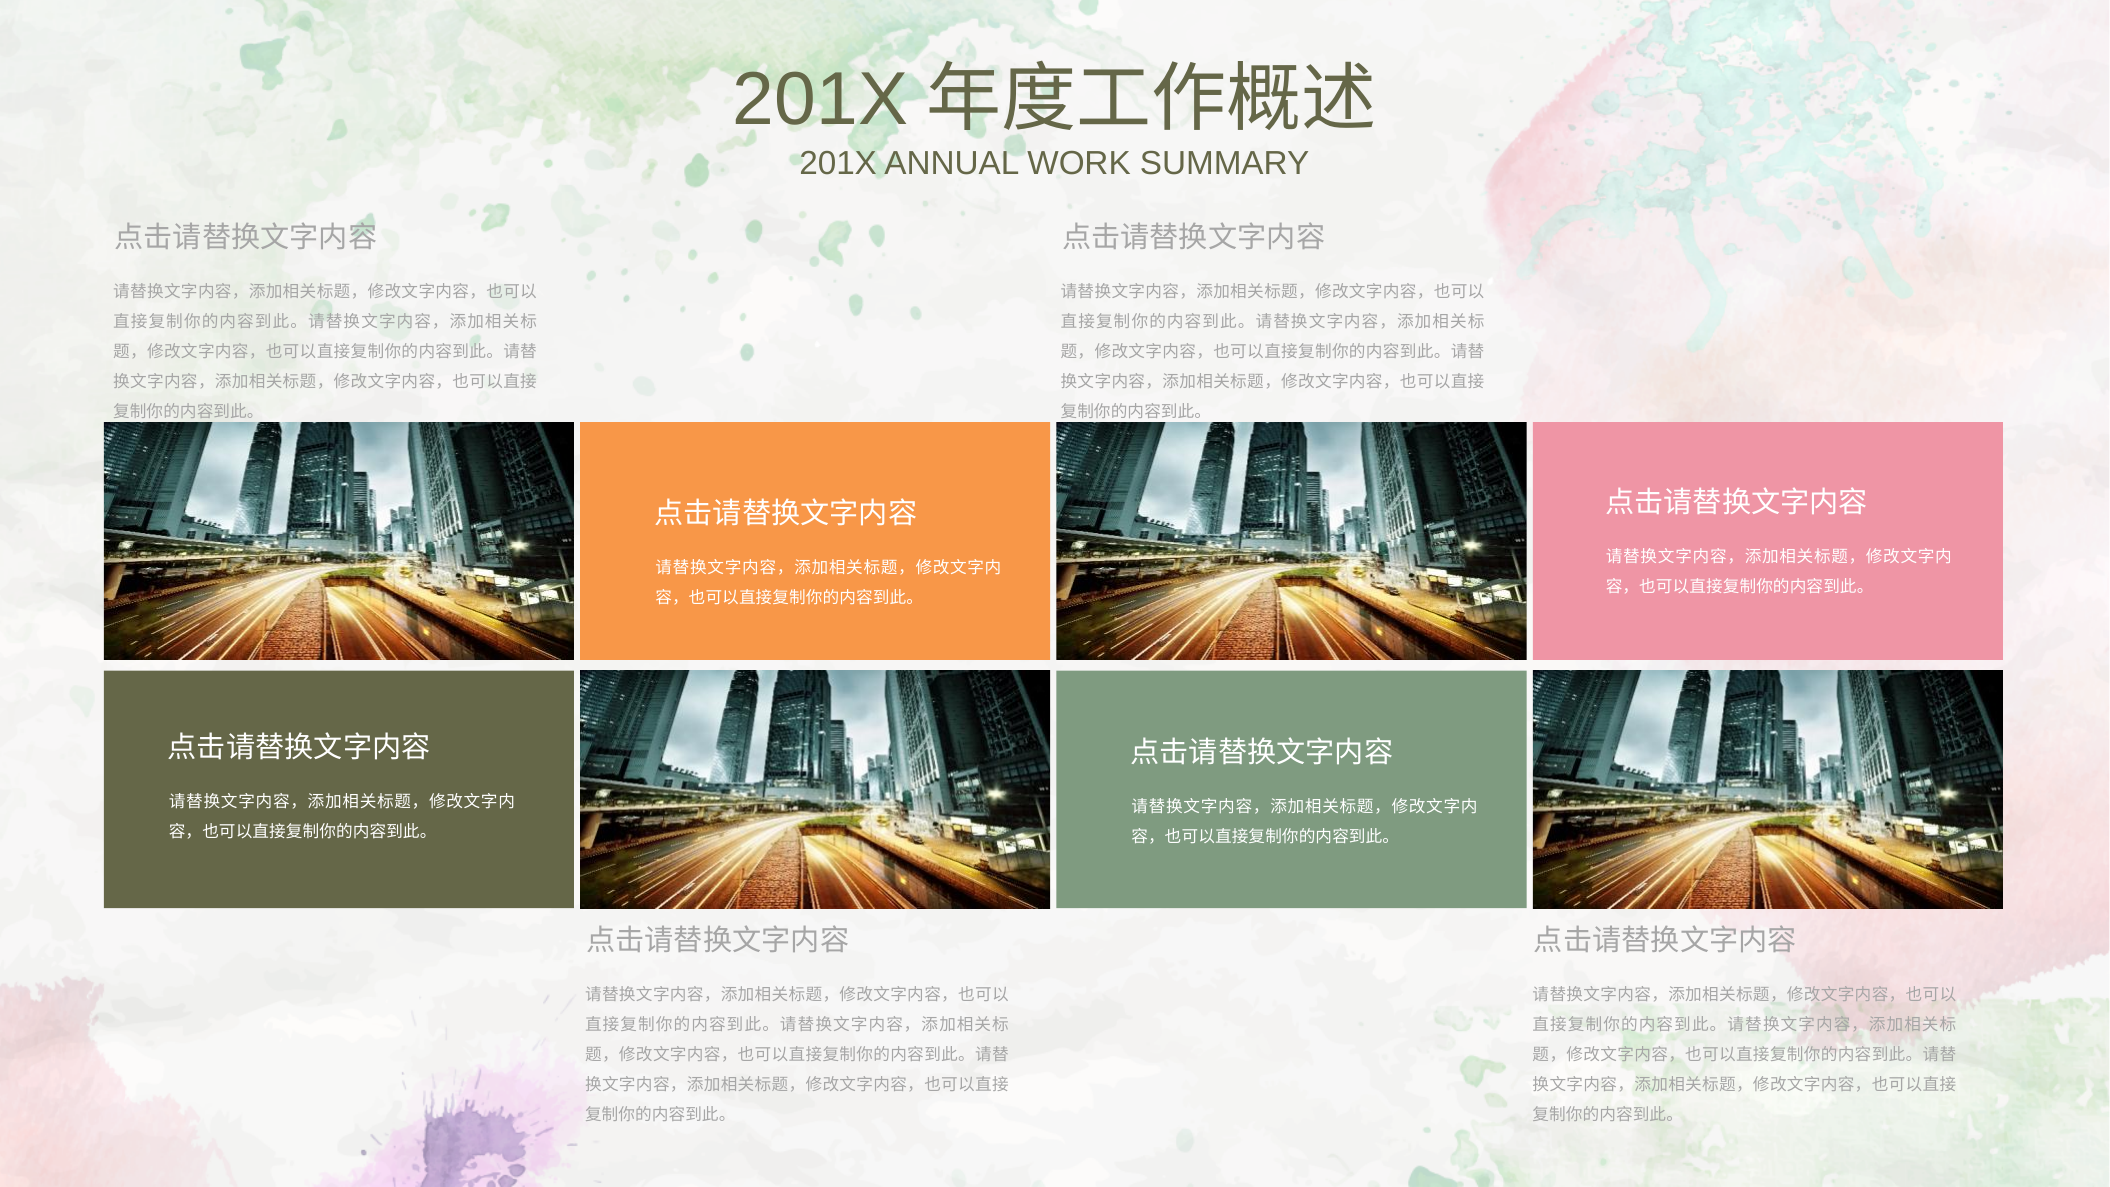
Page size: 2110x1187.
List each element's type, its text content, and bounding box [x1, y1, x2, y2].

text_box 请替换文字内容，添加相关标题，修改文字内容，也可以直接复制你的内容到此。请替换文字内容，添加相关标题，修改文字内容，也可以直接复制你的内容到此。请替换文字内容，添加相关标题，修改文字内容，也可以直接复制你的内容到此。 [1532, 974, 1958, 1124]
text_box [1056, 670, 1527, 909]
text_box 请替换文字内容，添加相关标题，修改文字内容，也可以直接复制你的内容到此。 [1131, 785, 1479, 846]
text_box 请替换文字内容，添加相关标题，修改文字内容，也可以直接复制你的内容到此。请替换文字内容，添加相关标题，修改文字内容，也可以直接复制你的内容到此。请替换文字内容，添加相关标题，修改文字内容，也可以直接复制你的内容到此。 [585, 974, 1010, 1124]
text_box 点击请替换文字内容 [114, 218, 423, 254]
text_box 请替换文字内容，添加相关标题，修改文字内容，也可以直接复制你的内容到此。 [1605, 536, 1953, 597]
text_box 点击请替换文字内容 [586, 921, 894, 957]
text_box 请替换文字内容，添加相关标题，修改文字内容，也可以直接复制你的内容到此。请替换文字内容，添加相关标题，修改文字内容，也可以直接复制你的内容到此。请替换文字内容，添加相关标题，修改文字内容，也可以直接复制你的内容到此。 [1060, 270, 1486, 421]
text_box [103, 670, 574, 909]
text_box [580, 670, 1051, 909]
text_box 点击请替换文字内容 [1533, 921, 1842, 957]
text_box 点击请替换文字内容 [1062, 218, 1370, 254]
text_box [103, 422, 574, 660]
text_box 点击请替换文字内容 [167, 728, 436, 764]
text_box 点击请替换文字内容 [1130, 732, 1399, 769]
text_box 请替换文字内容，添加相关标题，修改文字内容，也可以直接复制你的内容到此。请替换文字内容，添加相关标题，修改文字内容，也可以直接复制你的内容到此。请替换文字内容，添加相关标题，修改文字内容，也可以直接复制你的内容到此。 [113, 270, 538, 421]
text_box 请替换文字内容，添加相关标题，修改文字内容，也可以直接复制你的内容到此。 [168, 781, 516, 841]
text_box 201X年度工作概述 [703, 49, 1407, 140]
picture [0, 0, 2110, 1187]
text_box [1532, 422, 2003, 660]
text_box 201X ANNUAL WORK SUMMARY [765, 141, 1344, 182]
text_box [1056, 422, 1527, 660]
text_box 点击请替换文字内容 [654, 494, 923, 530]
text_box [580, 422, 1051, 660]
text_box 点击请替换文字内容 [1604, 483, 1873, 519]
text_box [1532, 670, 2003, 909]
text_box 请替换文字内容，添加相关标题，修改文字内容，也可以直接复制你的内容到此。 [655, 546, 1002, 607]
